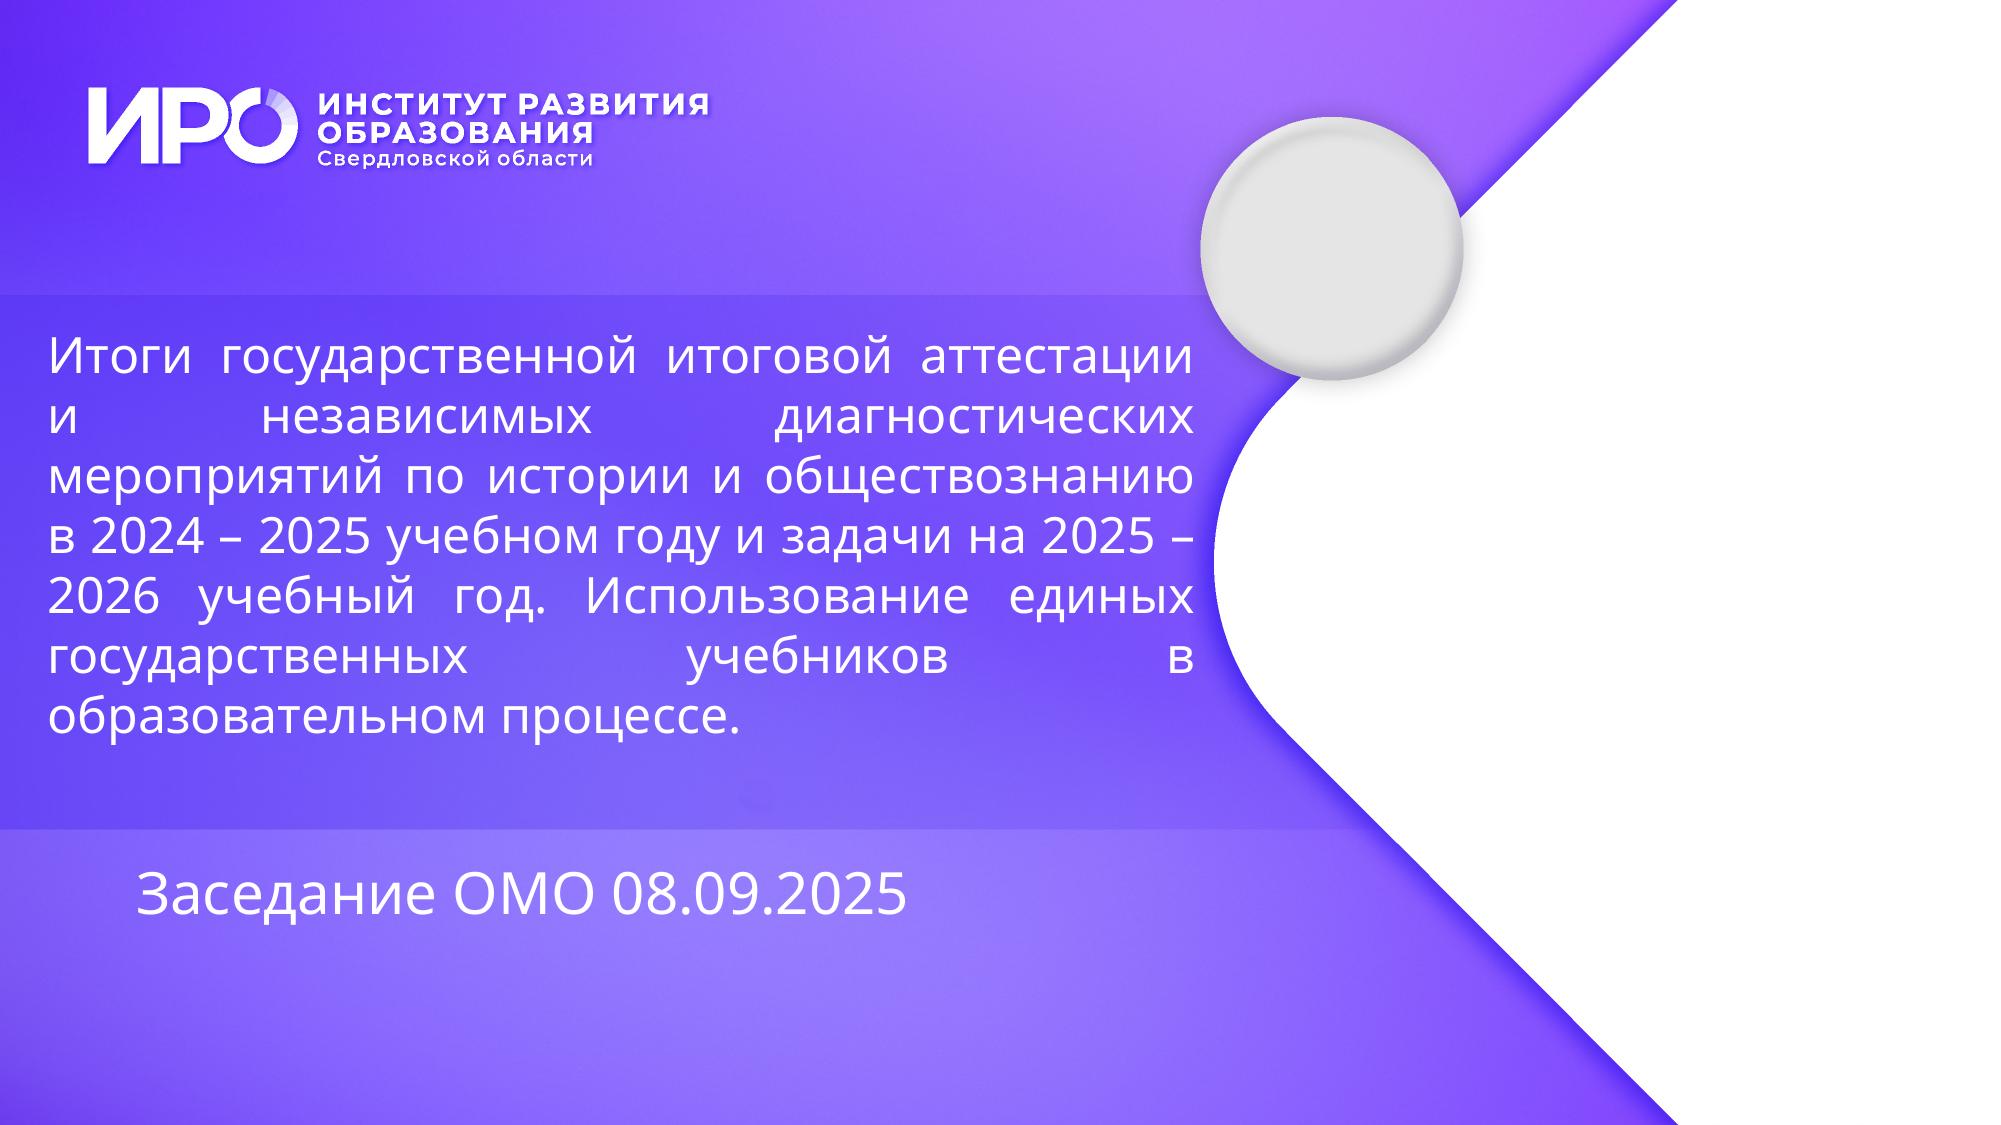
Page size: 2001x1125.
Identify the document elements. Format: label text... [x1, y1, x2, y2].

title Итоги государственной итоговой аттестации и независимых диагностических мероприятий по истории и обществознанию в 2024 – 2025 учебном году и задачи на 2025 – 2026 учебный год. Использование единых государственных учебников в образовательном процессе. [32, 316, 1211, 695]
picture [0, 0, 2001, 1125]
list Заседание ОМО 08.09.2025 [121, 857, 1173, 1025]
